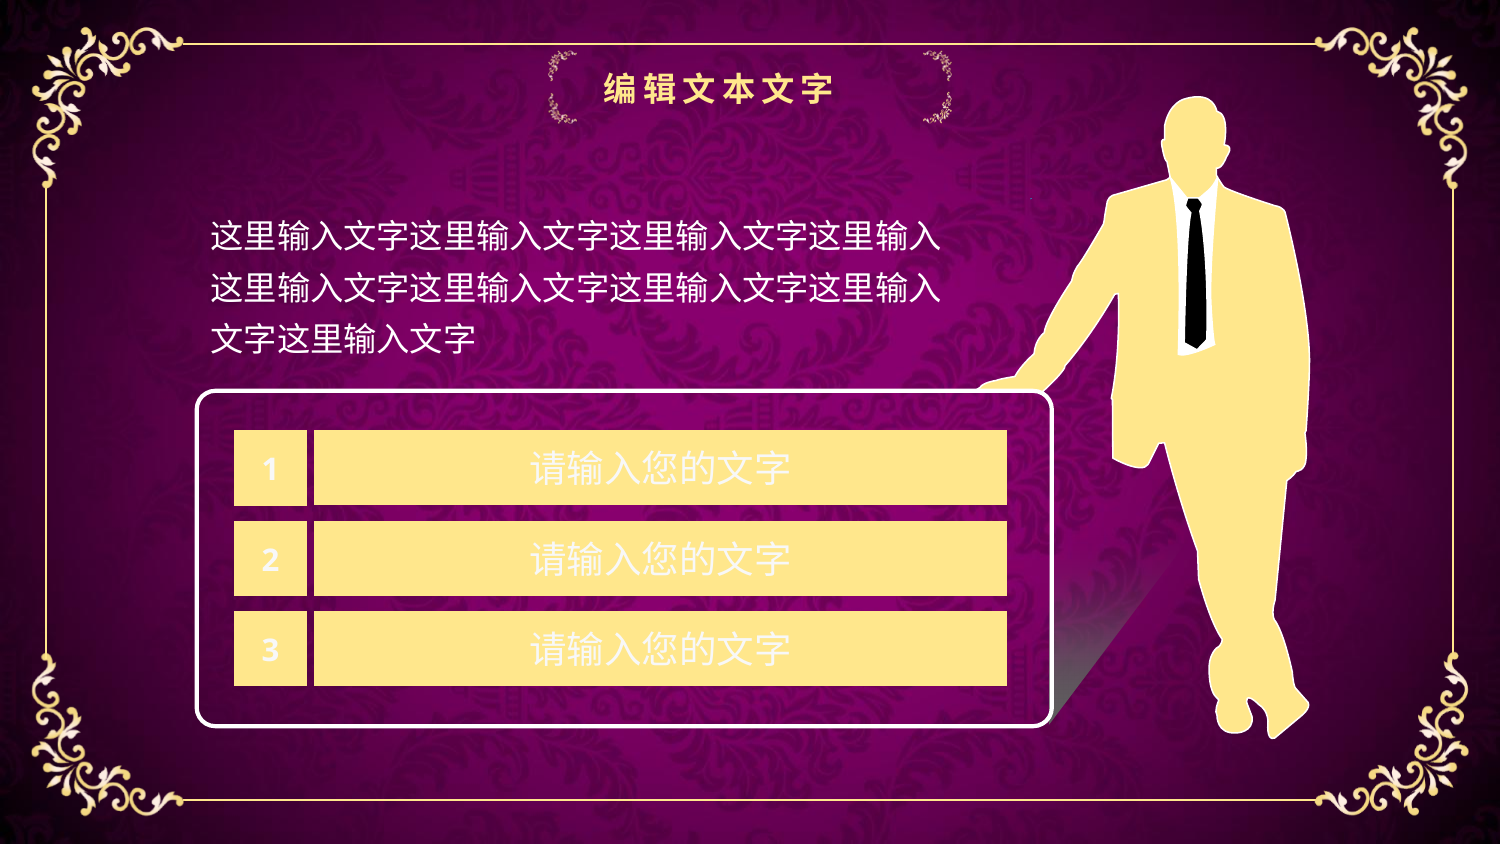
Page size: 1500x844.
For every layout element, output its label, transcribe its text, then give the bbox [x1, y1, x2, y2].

text_box 编辑文本文字 [588, 61, 911, 116]
text_box 这里输入文字这里输入文字这里输入文字这里输入 这里输入文字这里输入文字这里输入文字这里输入 文字这里输入文字 [199, 197, 954, 389]
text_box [974, 89, 1312, 743]
picture [0, 0, 1500, 844]
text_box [196, 390, 1195, 727]
